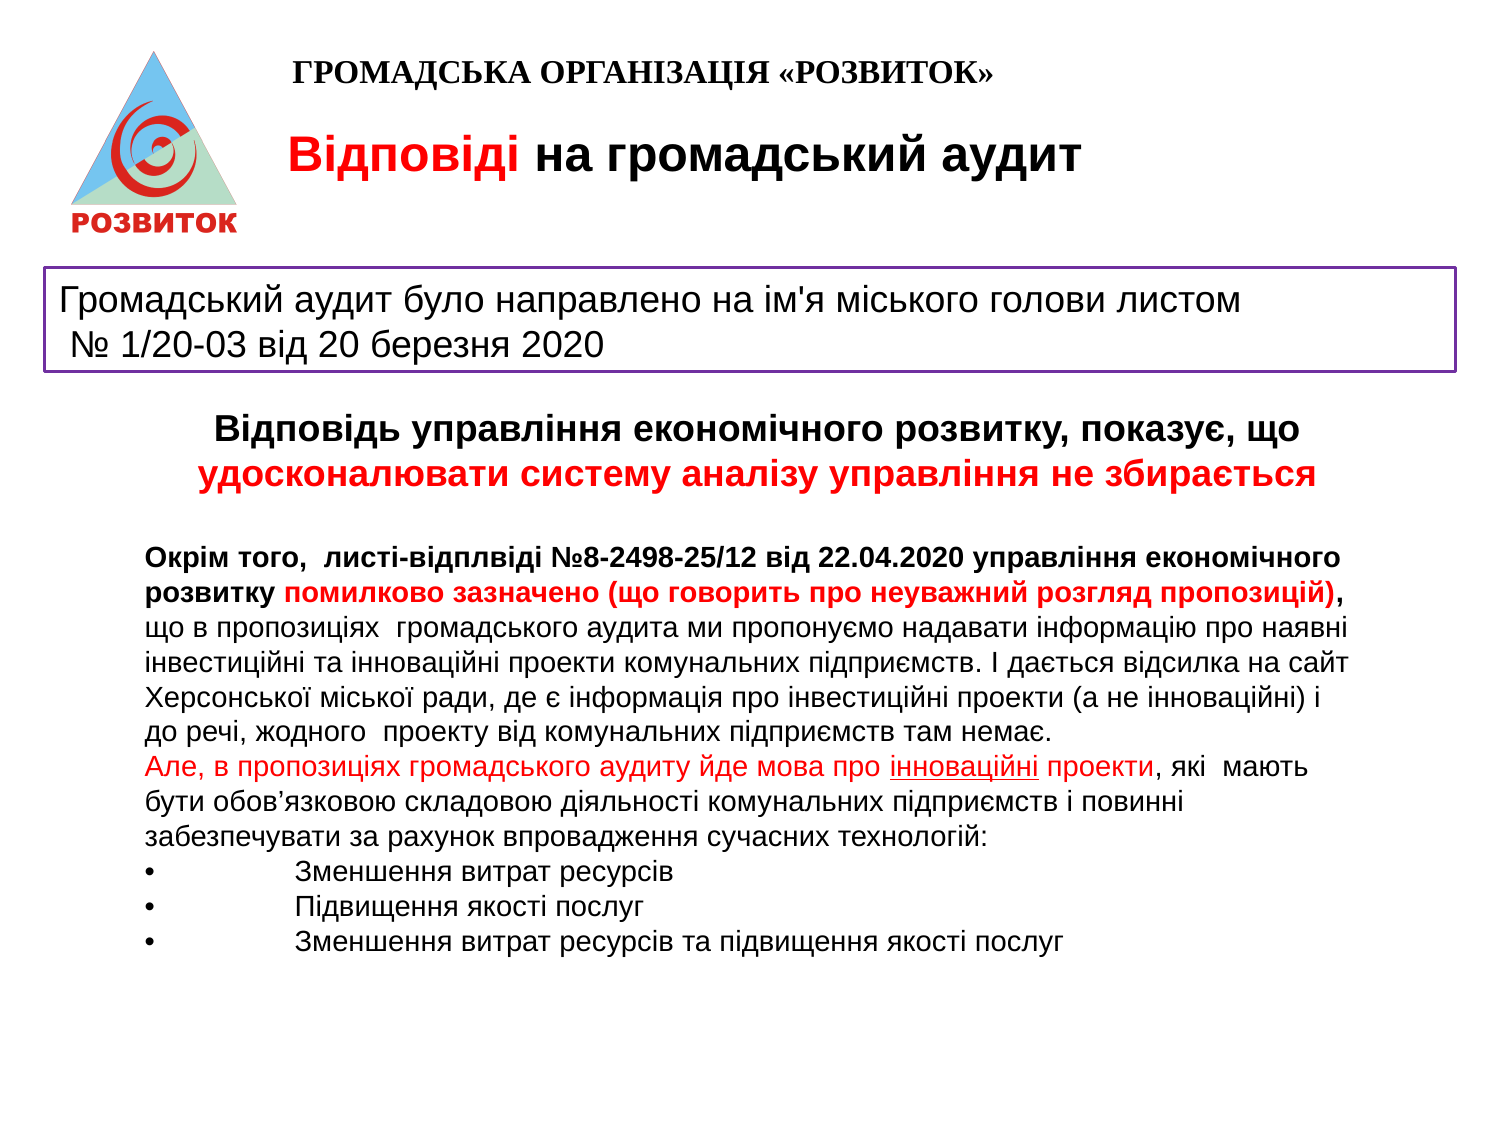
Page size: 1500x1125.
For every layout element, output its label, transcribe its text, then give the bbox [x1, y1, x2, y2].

text_box ГРОМАДСЬКА ОРГАНІЗАЦІЯ «РОЗВИТОК» [277, 37, 1341, 90]
text_box Громадський аудит було направлено на ім'я міського голови листом № 1/20-03 від 20 березня 2020 [44, 267, 1456, 372]
subtitle Відповіді на громадський аудит [272, 114, 1495, 225]
text_box Відповідь управління економічного розвитку, показує, що удосконалювати систему аналізу управління не збирається [44, 397, 1471, 502]
text_box Окрім того, листі-відплвіді №8-2498-25/12 від 22.04.2020 управління економічного розвитку помилково зазначено (що говорить про неуважний розгляд пропозицій), що в пропозиціях громадського аудита ми пропонуємо надавати інформацію про наявні інвестиційні та інноваційні проекти комунальних підприємств. І дається відсилка на сайт Херсонської міської ради, де є інформація про інвестиційні проекти (а не інноваційні) і до речі, жодного проекту від комунальних підприємств там немає. Але, в пропозиціях громадського аудиту йде мова про інноваційні проекти, які мають бути обов’язковою складовою діяльності комунальних підприємств і повинні забезпечувати за рахунок впровадження сучасних технологій: • Зменшення витрат ресурсів • Підвищення якості послуг • Зменшення витрат ресурсів та підвищення якості послуг [129, 530, 1371, 965]
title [70, 50, 237, 233]
